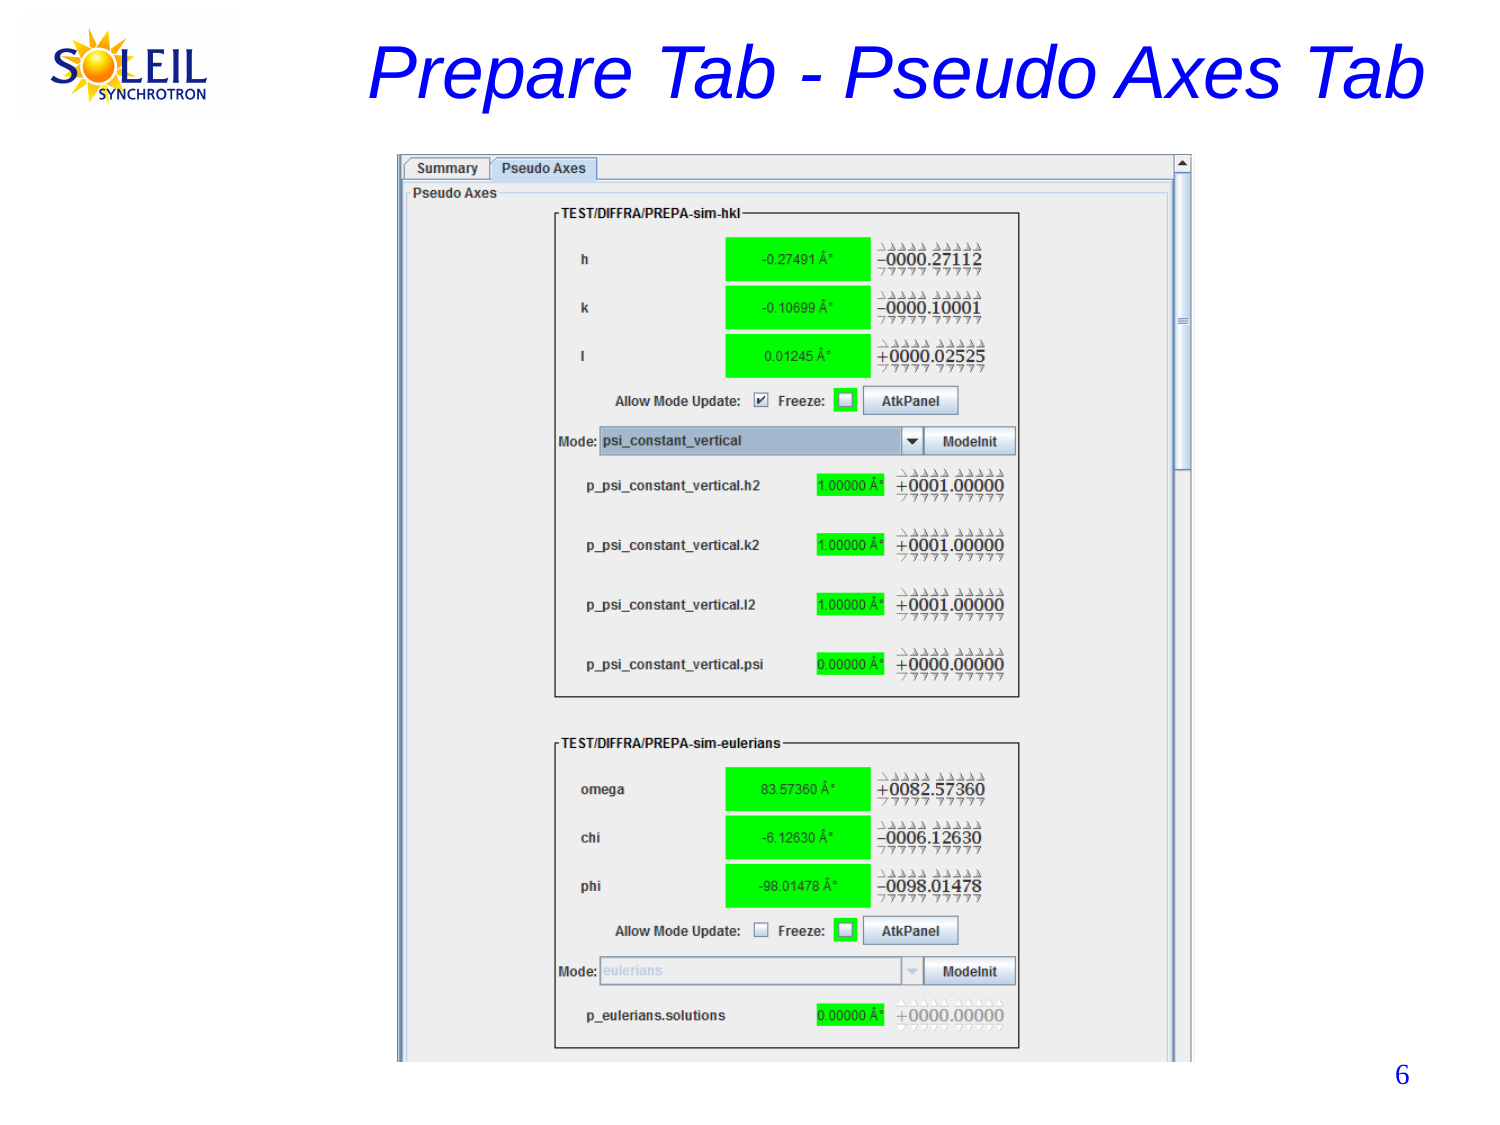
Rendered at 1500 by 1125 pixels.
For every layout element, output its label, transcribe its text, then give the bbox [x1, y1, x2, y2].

picture [397, 154, 1195, 1062]
title Prepare Tab - Pseudo Axes Tab [237, 10, 1463, 126]
slide_number 6 [1074, 1042, 1425, 1103]
